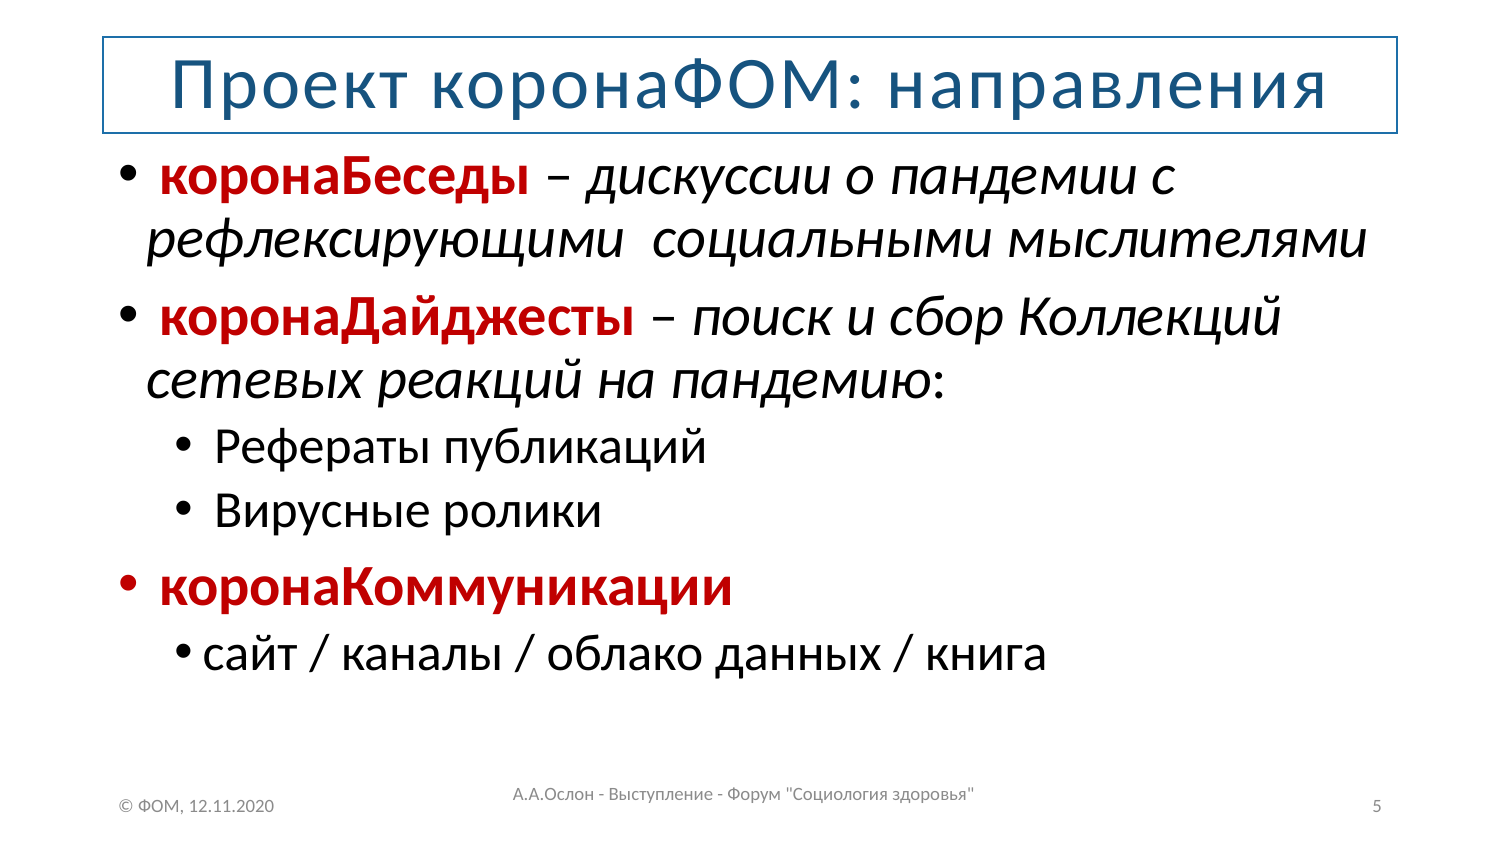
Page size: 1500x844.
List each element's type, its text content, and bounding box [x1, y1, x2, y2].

slide_number 5 [1059, 782, 1397, 827]
title Проект коронаФОМ: направления [102, 36, 1398, 134]
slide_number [103, 782, 441, 827]
footer А.А.Ослон - Выступление - Форум "Социология здоровья" [496, 782, 1004, 827]
list коронаБеседы – дискуссии о пандемии с рефлексирующими социальными мыслителями коронаДайджесты – поиск и сбор Коллекций сетевых реакций на пандемию: Рефераты публикаций Вирусные ролики коронаКоммуникации сайт / каналы / облако данных / книга [103, 136, 1397, 771]
